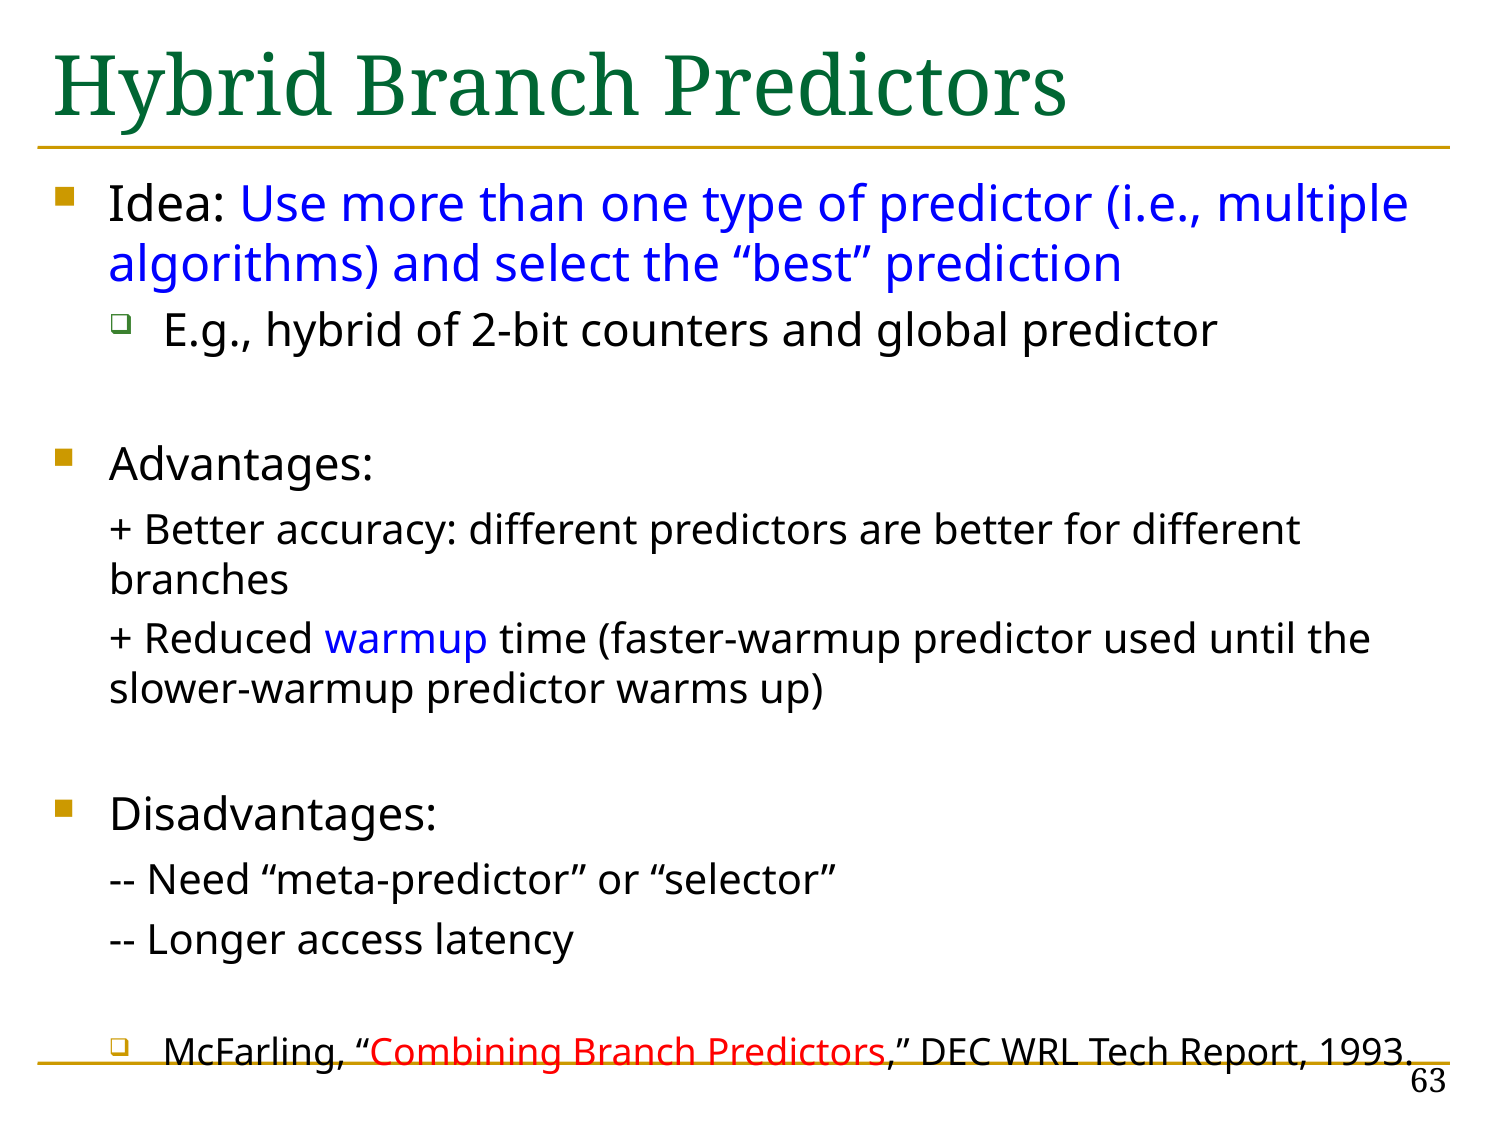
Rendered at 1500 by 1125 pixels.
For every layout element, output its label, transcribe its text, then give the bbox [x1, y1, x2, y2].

slide_number 63 [1111, 1036, 1462, 1112]
list Idea: Use more than one type of predictor (i.e., multiple algorithms) and select the “best” prediction E.g., hybrid of 2-bit counters and global predictor Advantages: + Better accuracy: different predictors are better for different branches + Reduced warmup time (faster-warmup predictor used until the slower-warmup predictor warms up) Disadvantages: -- Need “meta-predictor” or “selector” -- Longer access latency McFarling, “Combining Branch Predictors,” DEC WRL Tech Report, 1993. [37, 163, 1450, 1016]
title Hybrid Branch Predictors [37, 24, 1450, 163]
